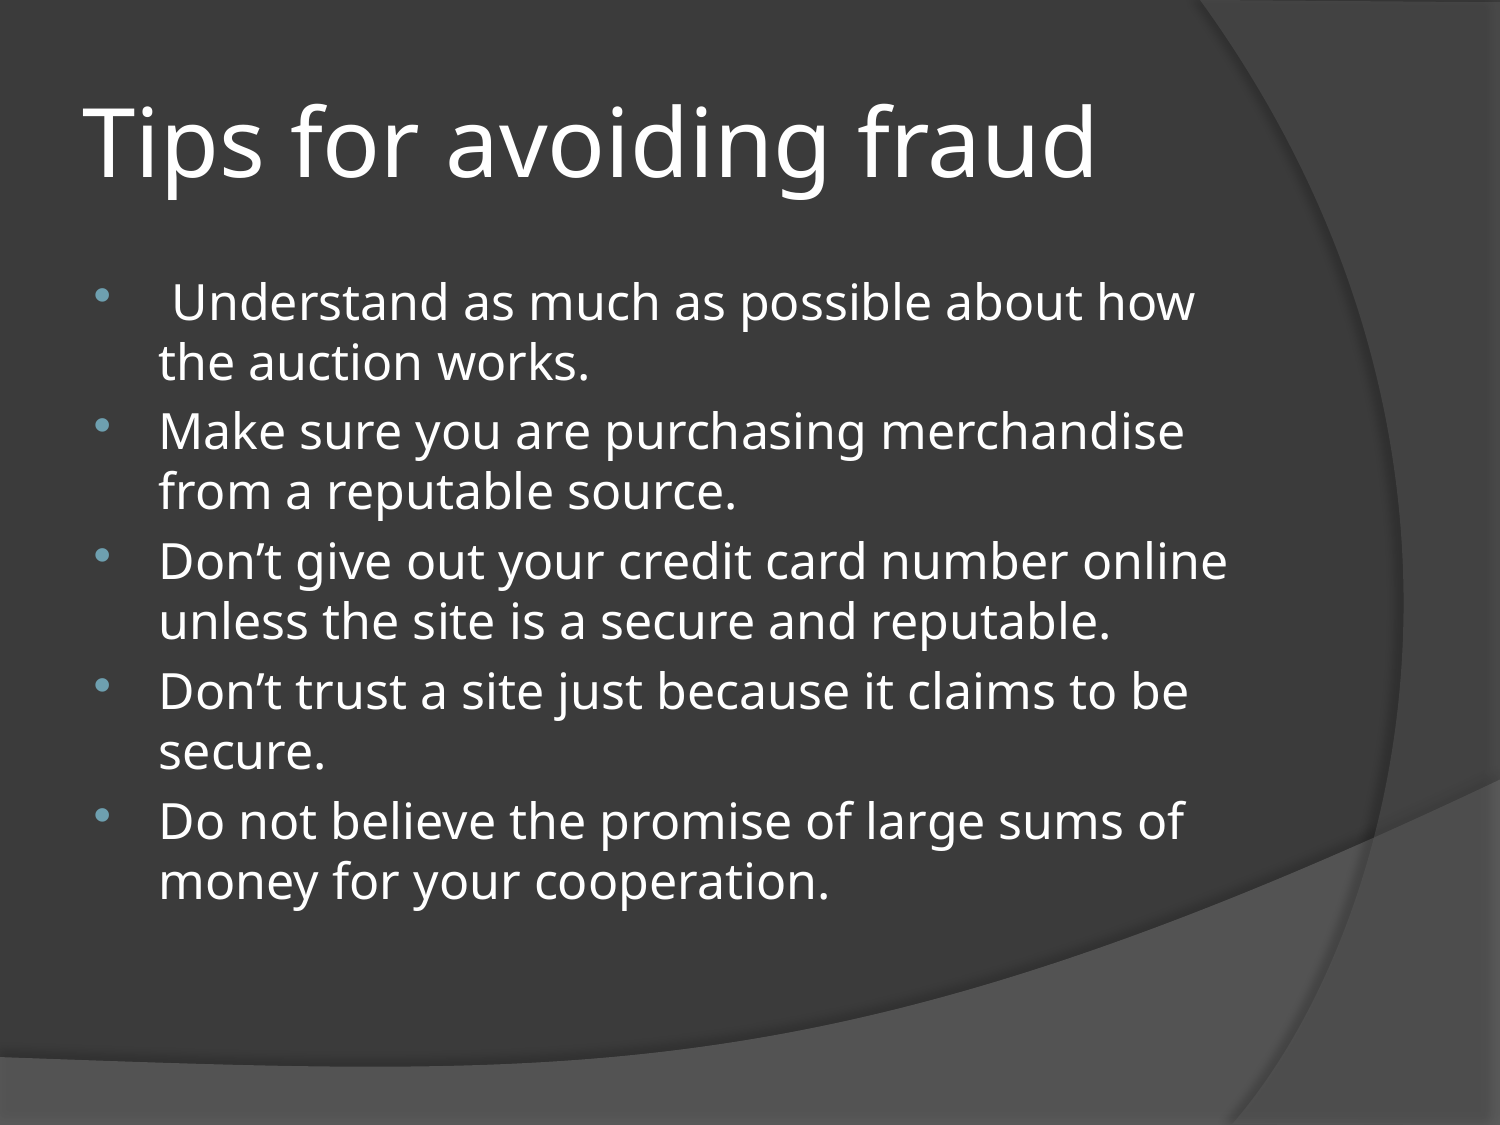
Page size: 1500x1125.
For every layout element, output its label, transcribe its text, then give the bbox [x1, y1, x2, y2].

list Understand as much as possible about how the auction works. Make sure you are purchasing merchandise from a reputable source. Don’t give out your credit card number online unless the site is a secure and reputable. Don’t trust a site just because it claims to be secure. Do not believe the promise of large sums of money for your cooperation. [75, 262, 1300, 1005]
title Tips for avoiding fraud [75, 45, 1300, 233]
